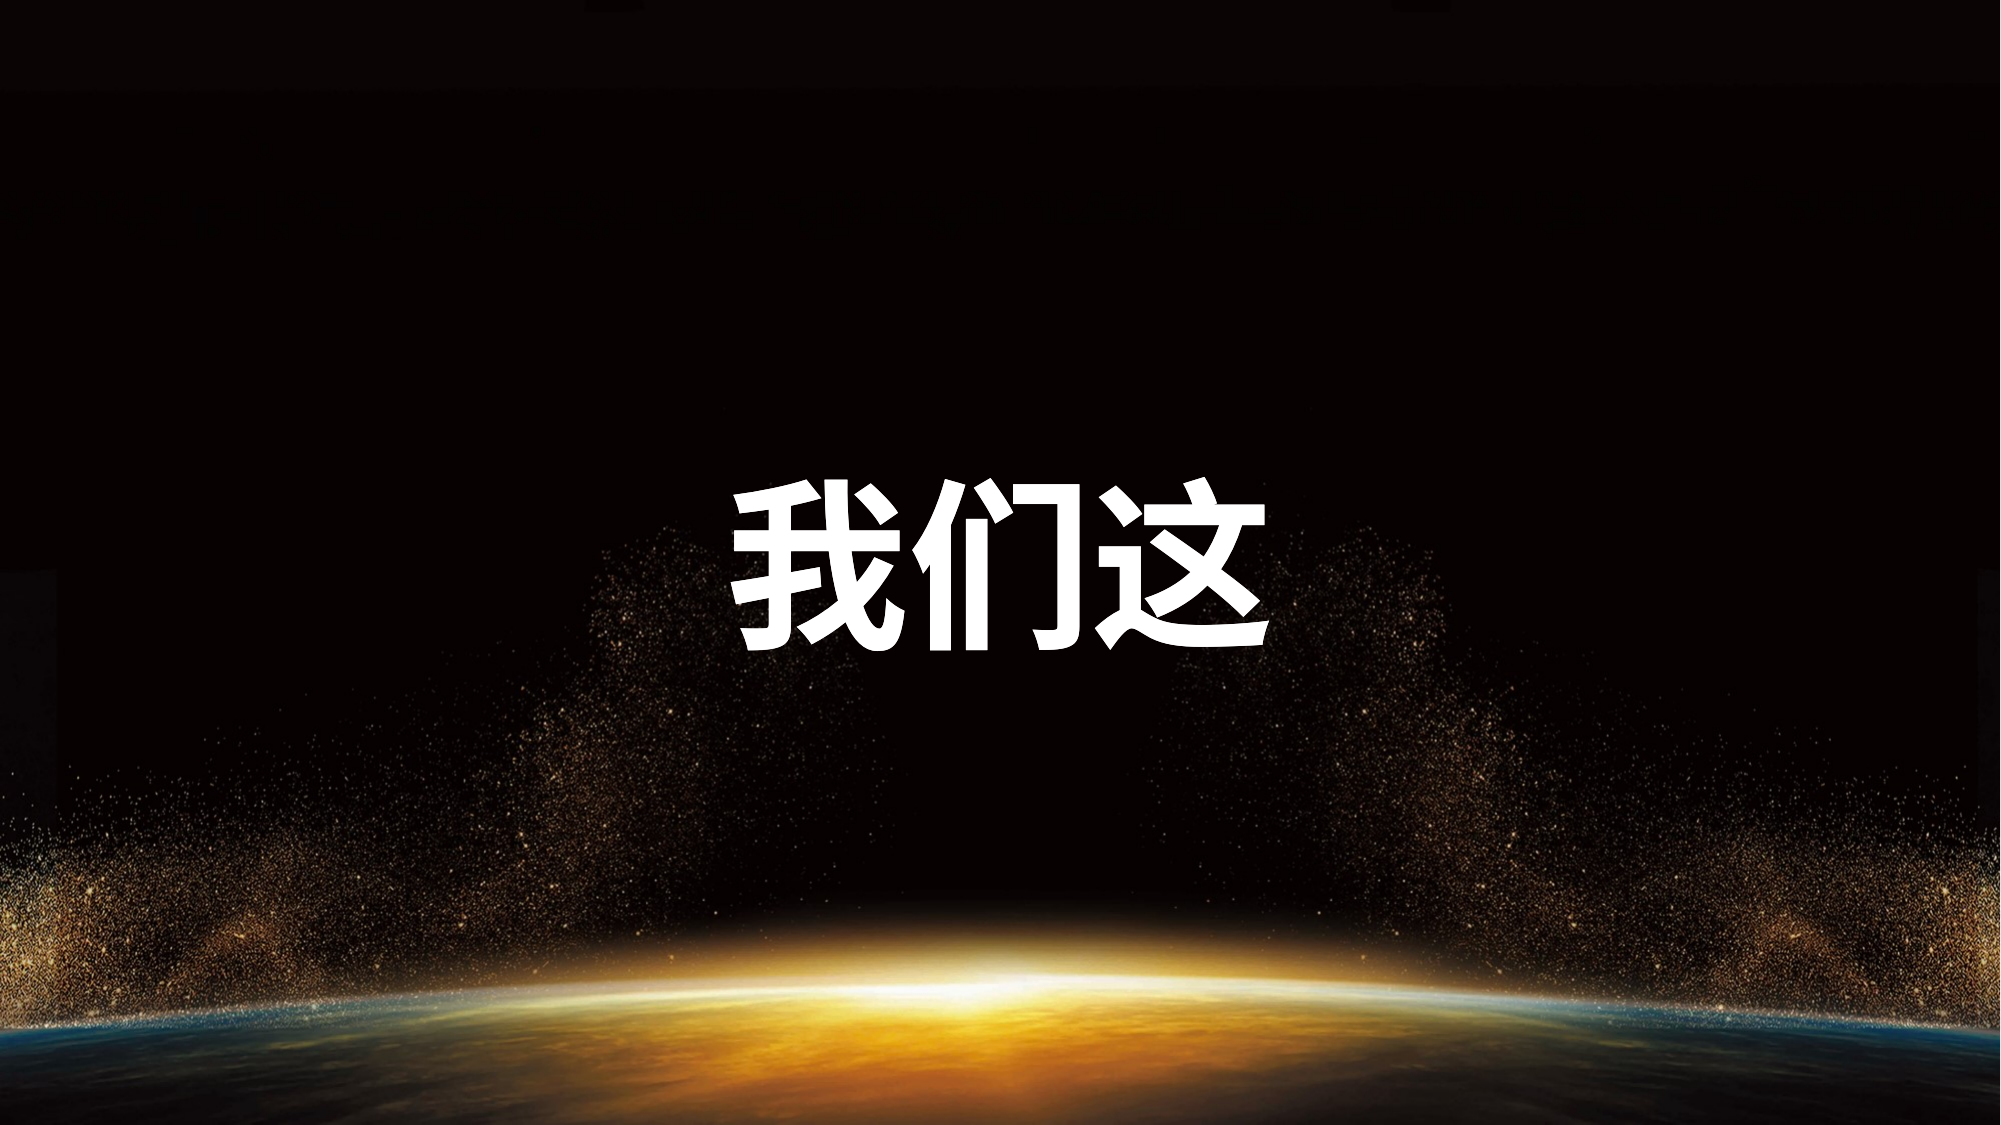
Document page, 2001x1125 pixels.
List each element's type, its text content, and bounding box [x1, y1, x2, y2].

picture [0, 0, 2001, 1125]
text_box 我们这 [710, 443, 1290, 679]
